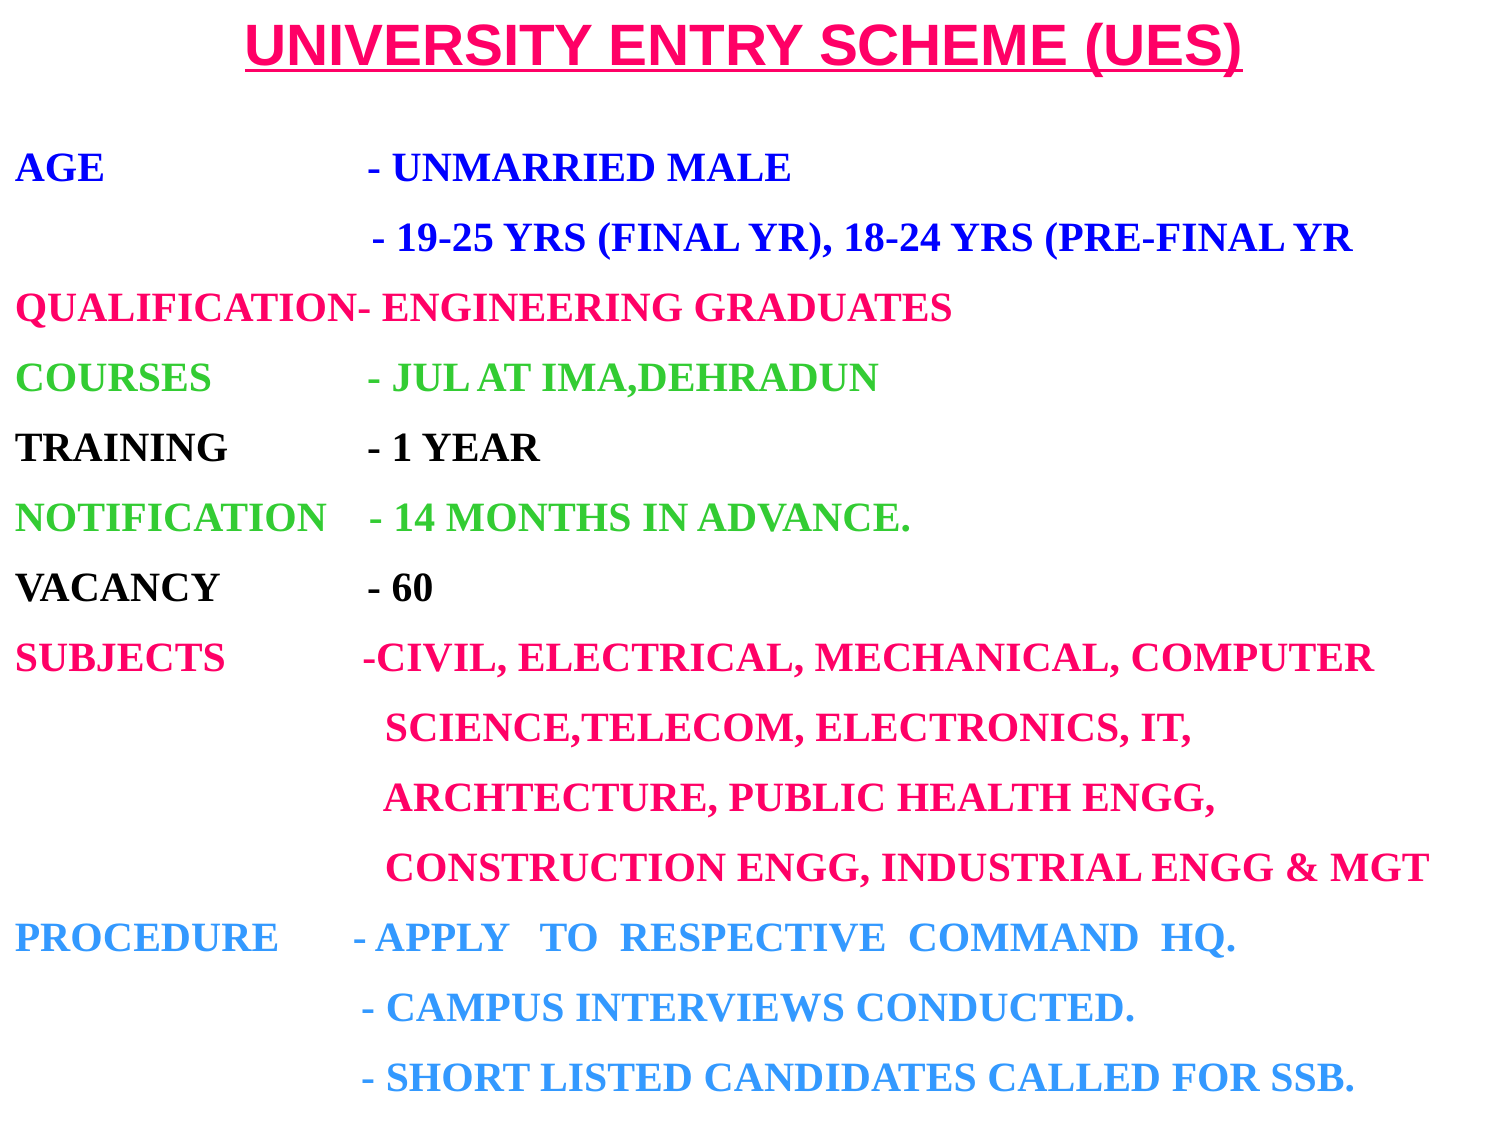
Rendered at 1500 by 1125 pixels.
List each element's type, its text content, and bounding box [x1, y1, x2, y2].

text_box UNIVERSITY ENTRY SCHEME (UES) [37, 0, 1450, 112]
text_box AGE - UNMARRIED MALE - 19-25 YRS (FINAL YR), 18-24 YRS (PRE-FINAL YR QUALIFICATION- ENGINEERING GRADUATES COURSES - JUL AT IMA,DEHRADUN TRAINING - 1 YEAR NOTIFICATION - 14 MONTHS IN ADVANCE. VACANCY - 60 SUBJECTS -CIVIL, ELECTRICAL, MECHANICAL, COMPUTER SCIENCE,TELECOM, ELECTRONICS, IT, ARCHTECTURE, PUBLIC HEALTH ENGG, CONSTRUCTION ENGG, INDUSTRIAL ENGG & MGT PROCEDURE - APPLY TO RESPECTIVE COMMAND HQ. - CAMPUS INTERVIEWS CONDUCTED. - SHORT LISTED CANDIDATES CALLED FOR SSB. [0, 112, 1500, 1107]
